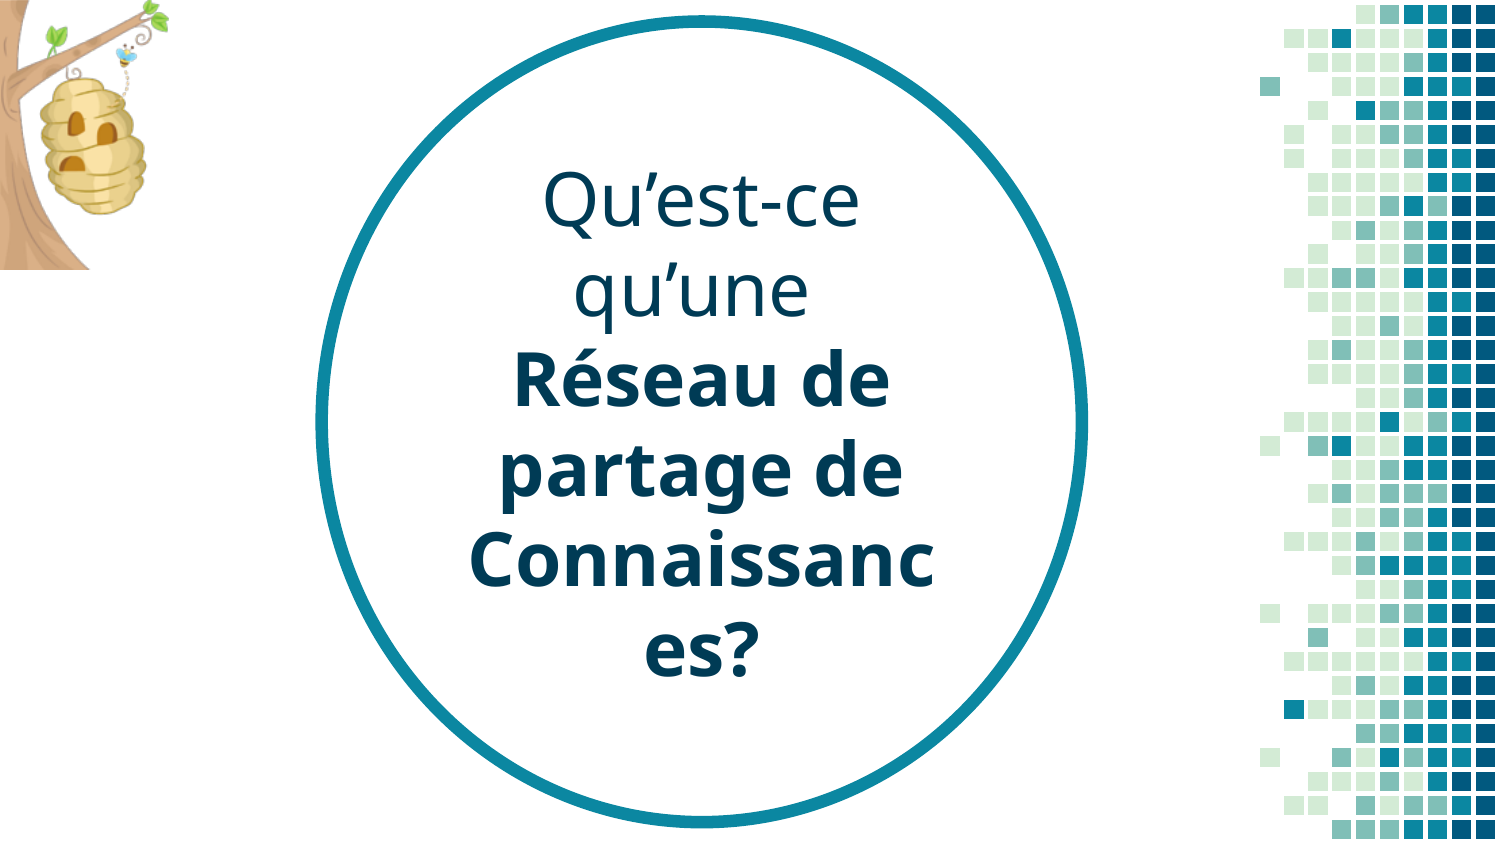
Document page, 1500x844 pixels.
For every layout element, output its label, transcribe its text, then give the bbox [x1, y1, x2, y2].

picture [0, 0, 169, 270]
text_box Qu’est-ce qu’une Réseau de partage de Connaissances? [321, 21, 1082, 823]
